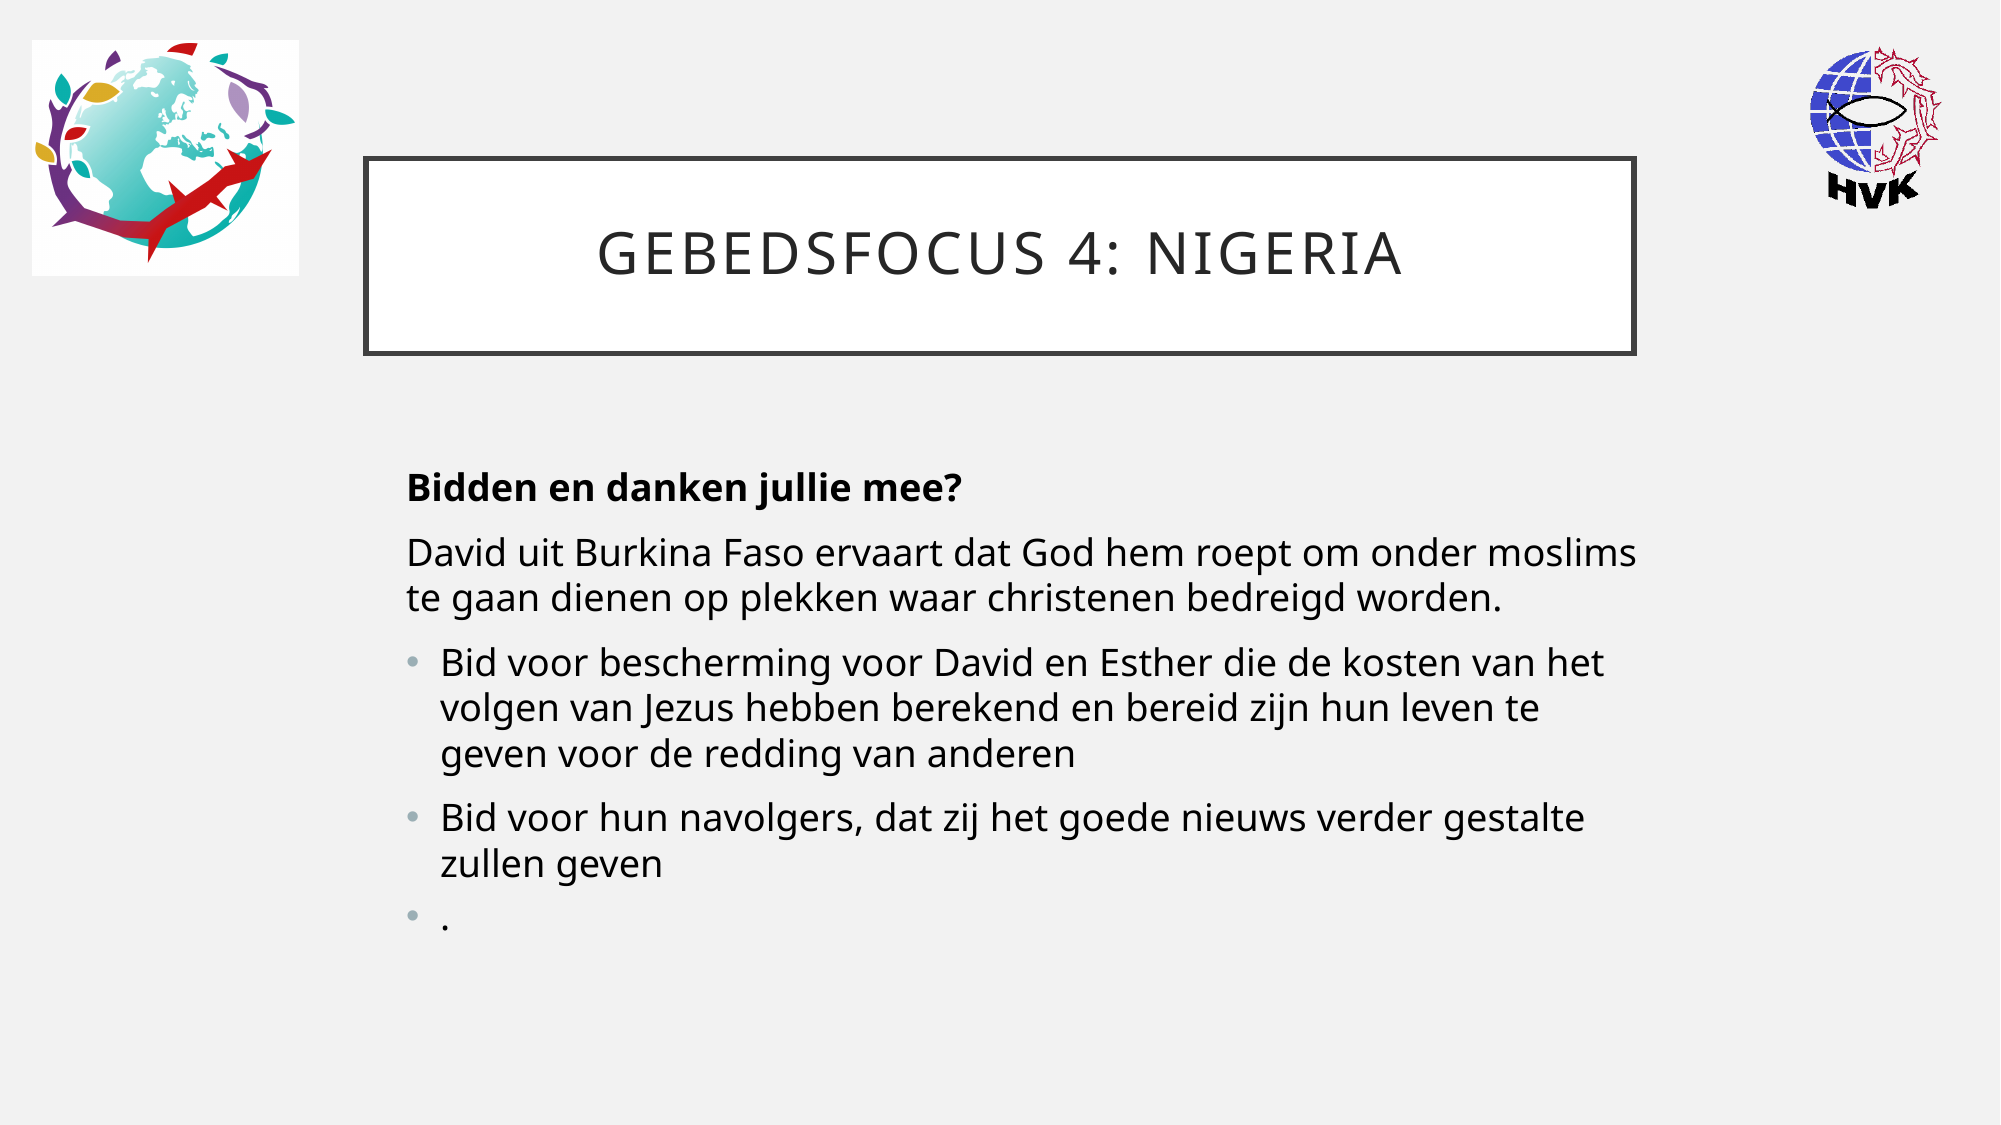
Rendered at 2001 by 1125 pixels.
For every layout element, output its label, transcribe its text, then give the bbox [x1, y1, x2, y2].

picture [32, 40, 299, 276]
text_box Bidden en danken jullie mee? David uit Burkina Faso ervaart dat God hem roept om onder moslims te gaan dienen op plekken waar christenen bedreigd worden. Bid voor bescherming voor David en Esther die de kosten van het volgen van Jezus hebben berekend en bereid zijn hun leven te geven voor de redding van anderen Bid voor hun navolgers, dat zij het goede nieuws verder gestalte zullen geven . [391, 457, 1659, 967]
title Gebedsfocus 4: Nigeria [363, 156, 1637, 356]
list [366, 432, 1634, 942]
picture [1789, 40, 1968, 219]
